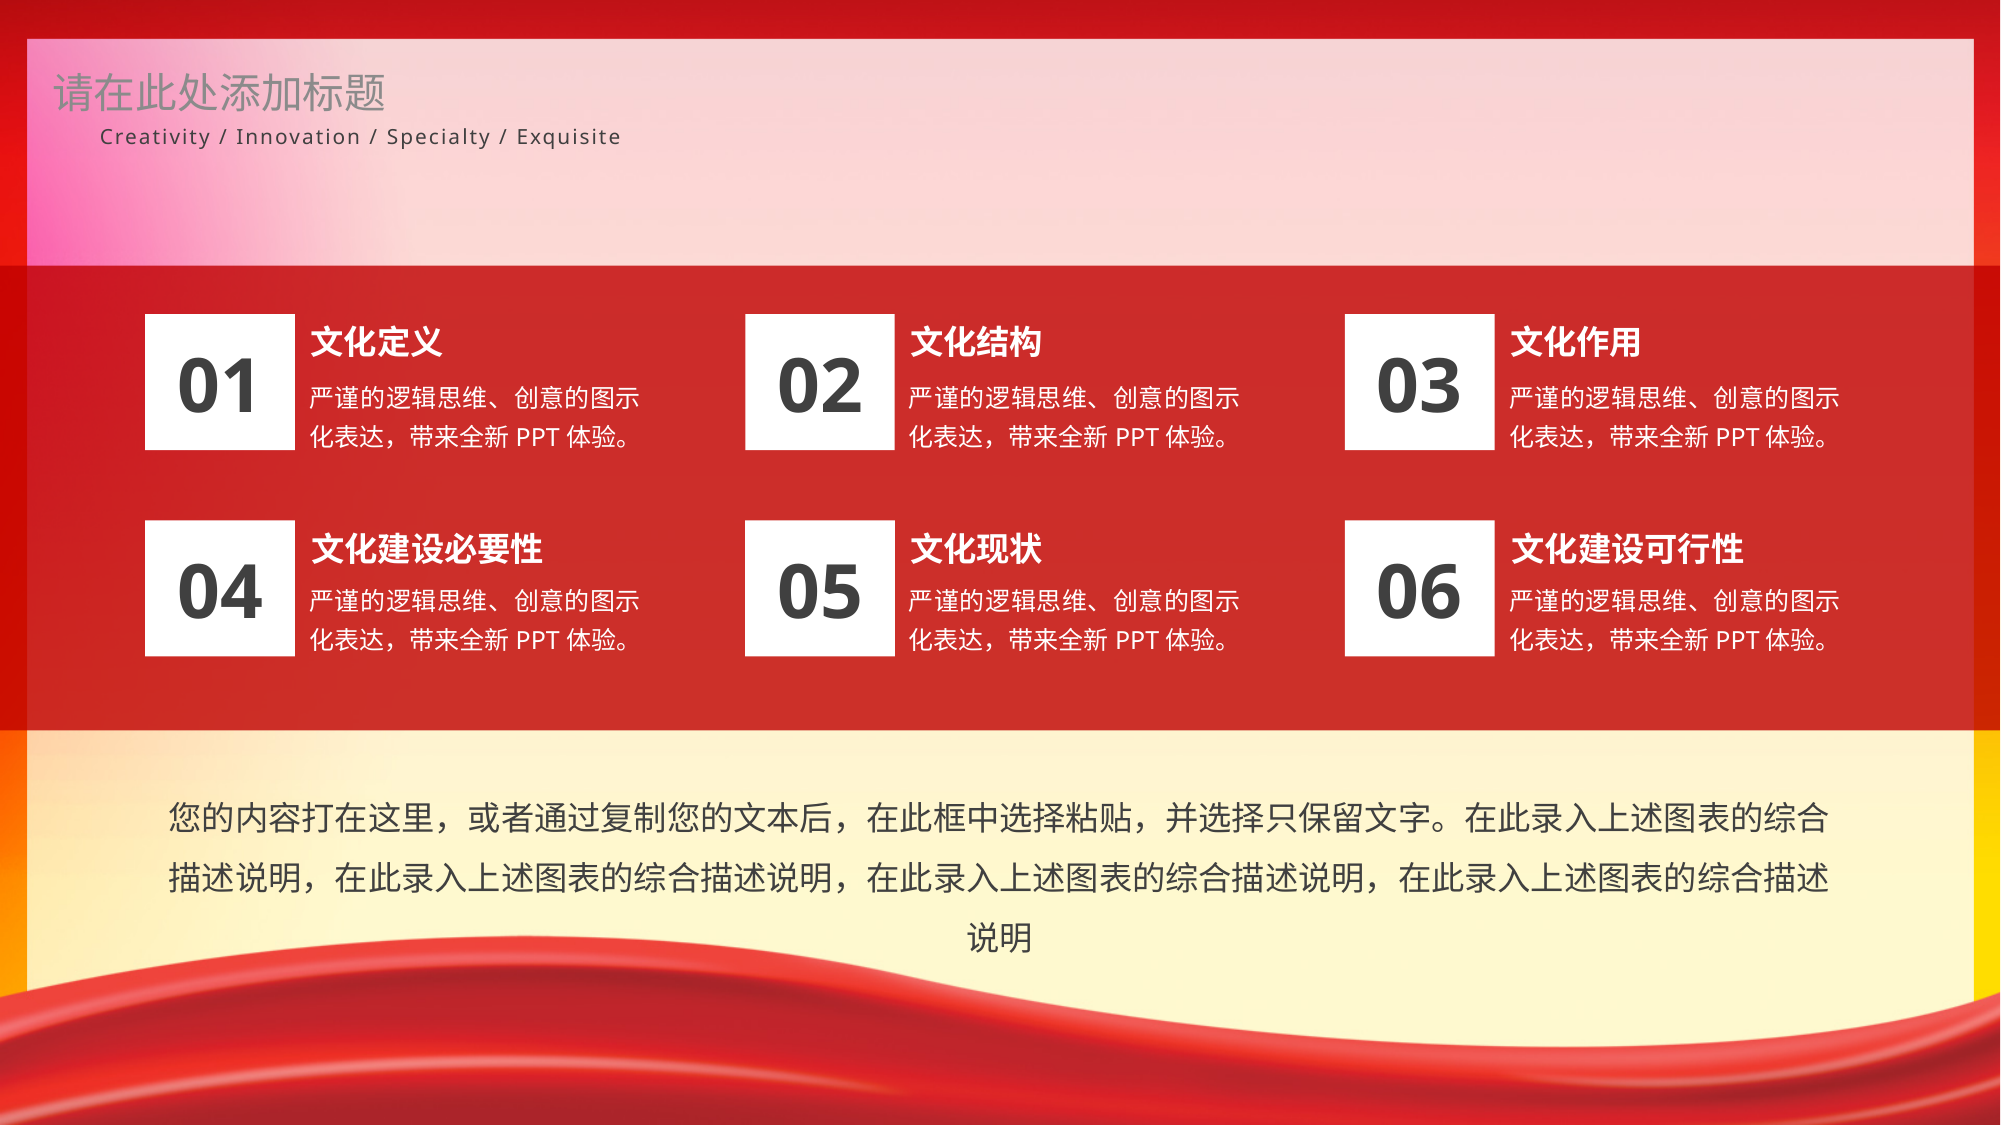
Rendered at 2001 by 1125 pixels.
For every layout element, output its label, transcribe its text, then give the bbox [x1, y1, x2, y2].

picture [0, 0, 2001, 1125]
text_box 01 [145, 314, 295, 451]
text_box Creativity / Innovation / Specialty / Exquisite [85, 116, 851, 156]
text_box 您的内容打在这里，或者通过复制您的文本后，在此框中选择粘贴，并选择只保留文字。在此录入上述图表的综合描述说明，在此录入上述图表的综合描述说明，在此录入上述图表的综合描述说明，在此录入上述图表的综合描述说明 [145, 769, 1855, 965]
text_box 严谨的逻辑思维、创意的图示化表达，带来全新PPT体验。 [894, 569, 1256, 662]
text_box 严谨的逻辑思维、创意的图示化表达，带来全新PPT体验。 [1494, 569, 1857, 662]
text_box 严谨的逻辑思维、创意的图示化表达，带来全新PPT体验。 [294, 365, 657, 459]
text_box 04 [145, 520, 295, 657]
text_box 文化结构 [895, 314, 1059, 365]
text_box 严谨的逻辑思维、创意的图示化表达，带来全新PPT体验。 [1494, 365, 1857, 459]
text_box 03 [1344, 314, 1495, 451]
text_box 文化作用 [1495, 314, 1659, 365]
text_box 文化现状 [895, 520, 1059, 569]
text_box [0, 265, 2000, 731]
list 请在此处添加标题 [37, 58, 638, 156]
text_box 06 [1344, 520, 1495, 657]
text_box 严谨的逻辑思维、创意的图示化表达，带来全新PPT体验。 [894, 365, 1256, 459]
text_box 05 [745, 520, 895, 657]
text_box 文化建设可行性 [1497, 520, 1760, 569]
text_box 02 [745, 314, 895, 451]
text_box 严谨的逻辑思维、创意的图示化表达，带来全新PPT体验。 [294, 569, 657, 662]
text_box 文化定义 [295, 314, 459, 365]
text_box 文化建设必要性 [296, 520, 560, 569]
